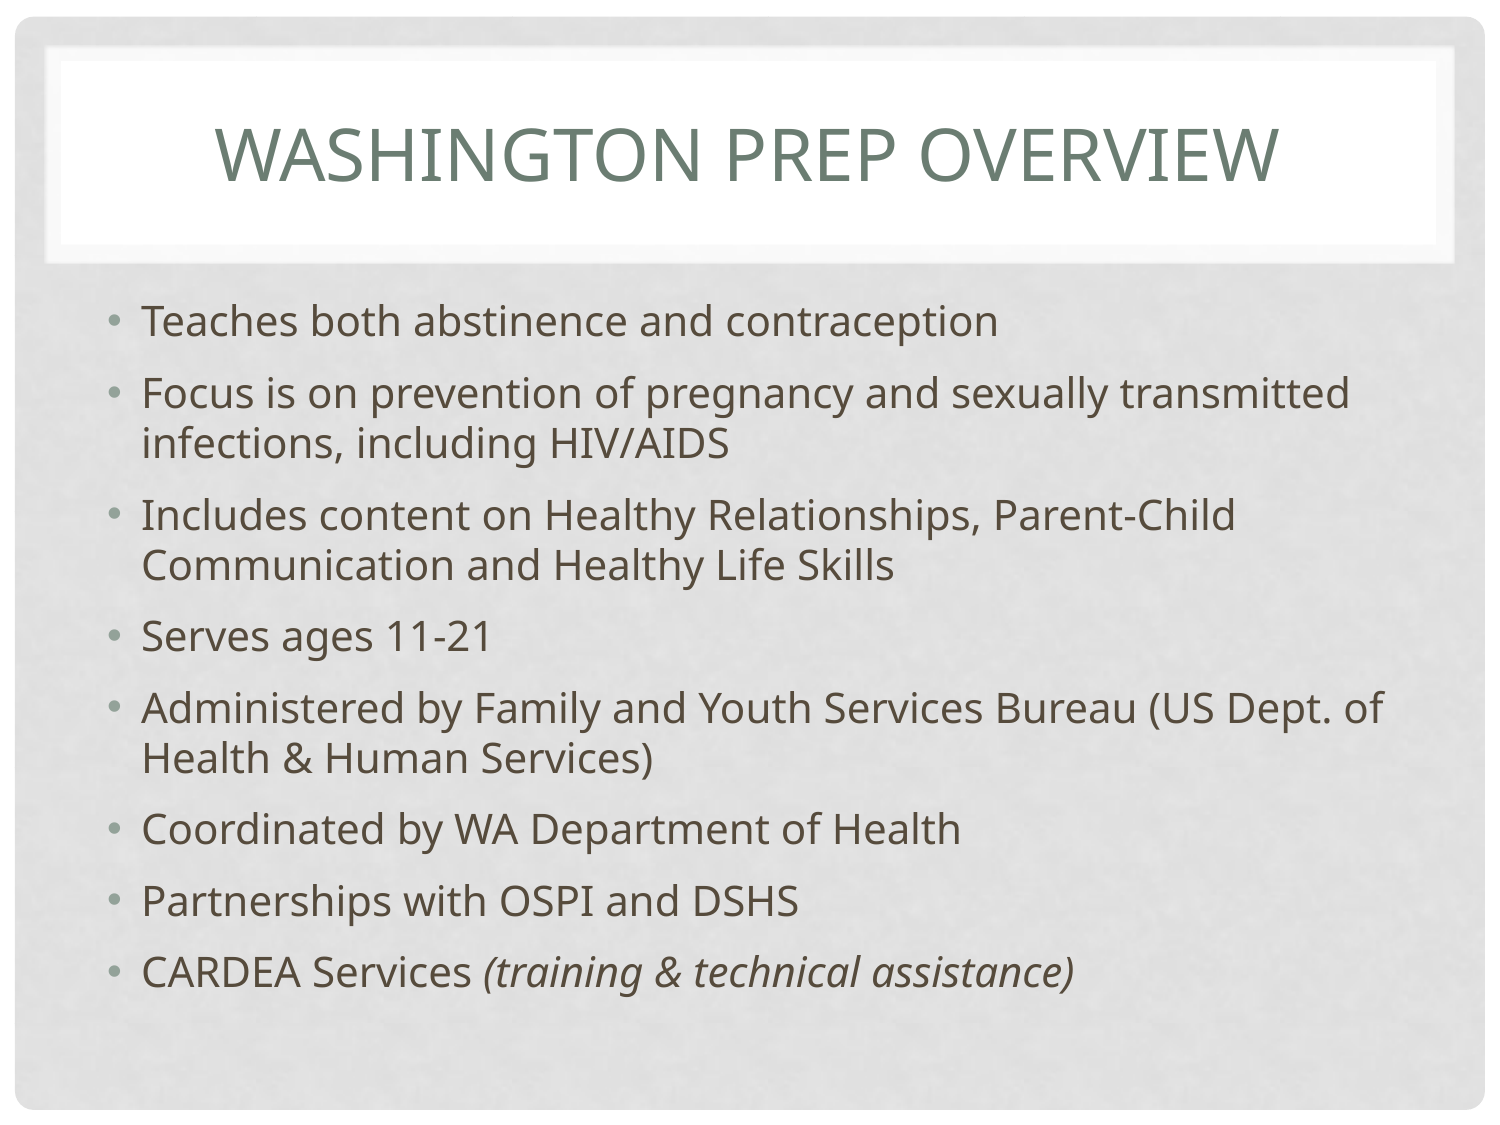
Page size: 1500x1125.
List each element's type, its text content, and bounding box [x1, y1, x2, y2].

list Teaches both abstinence and contraception Focus is on prevention of pregnancy and sexually transmitted infections, including HIV/AIDS Includes content on Healthy Relationships, Parent-Child Communication and Healthy Life Skills Serves ages 11-21 Administered by Family and Youth Services Bureau (US Dept. of Health & Human Services) Coordinated by WA Department of Health Partnerships with OSPI and DSHS CARDEA Services (training & technical assistance) [75, 287, 1425, 1005]
title Washington PREP Overview [69, 66, 1425, 238]
